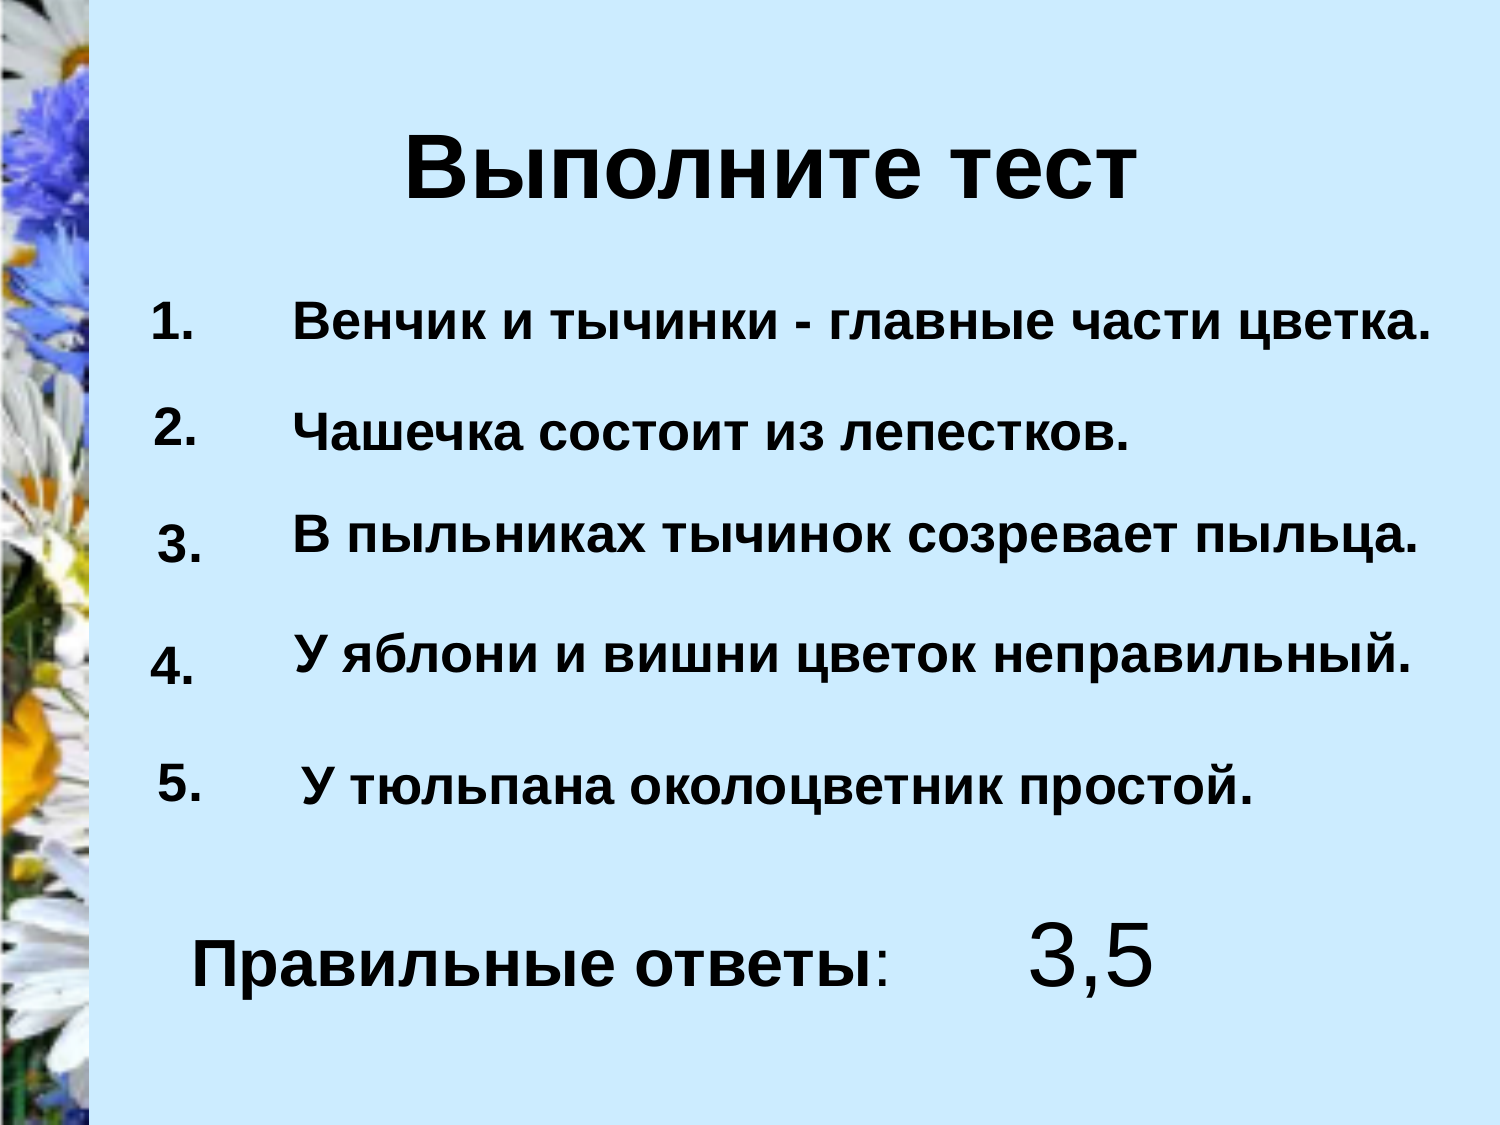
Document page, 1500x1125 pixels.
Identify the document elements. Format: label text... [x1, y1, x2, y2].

text_box Венчик и тычинки - главные части цветка. [292, 285, 1434, 351]
picture [0, 0, 89, 1125]
text_box У тюльпана околоцветник простой. [301, 750, 1256, 816]
text_box 1. [150, 285, 197, 351]
text_box Выполните тест [389, 99, 1156, 225]
text_box 3,5 [1012, 887, 1170, 1013]
text_box 3. [157, 508, 204, 574]
text_box Правильные ответы: [176, 912, 907, 1008]
text_box Чашечка состоит из лепестков. [292, 395, 1132, 461]
text_box 4. [150, 630, 197, 696]
text_box В пыльниках тычинок созревает пыльца. [292, 498, 1422, 564]
text_box 2. [153, 391, 199, 457]
text_box У яблони и вишни цветок неправильный. [294, 618, 1414, 684]
text_box 5. [157, 747, 204, 813]
